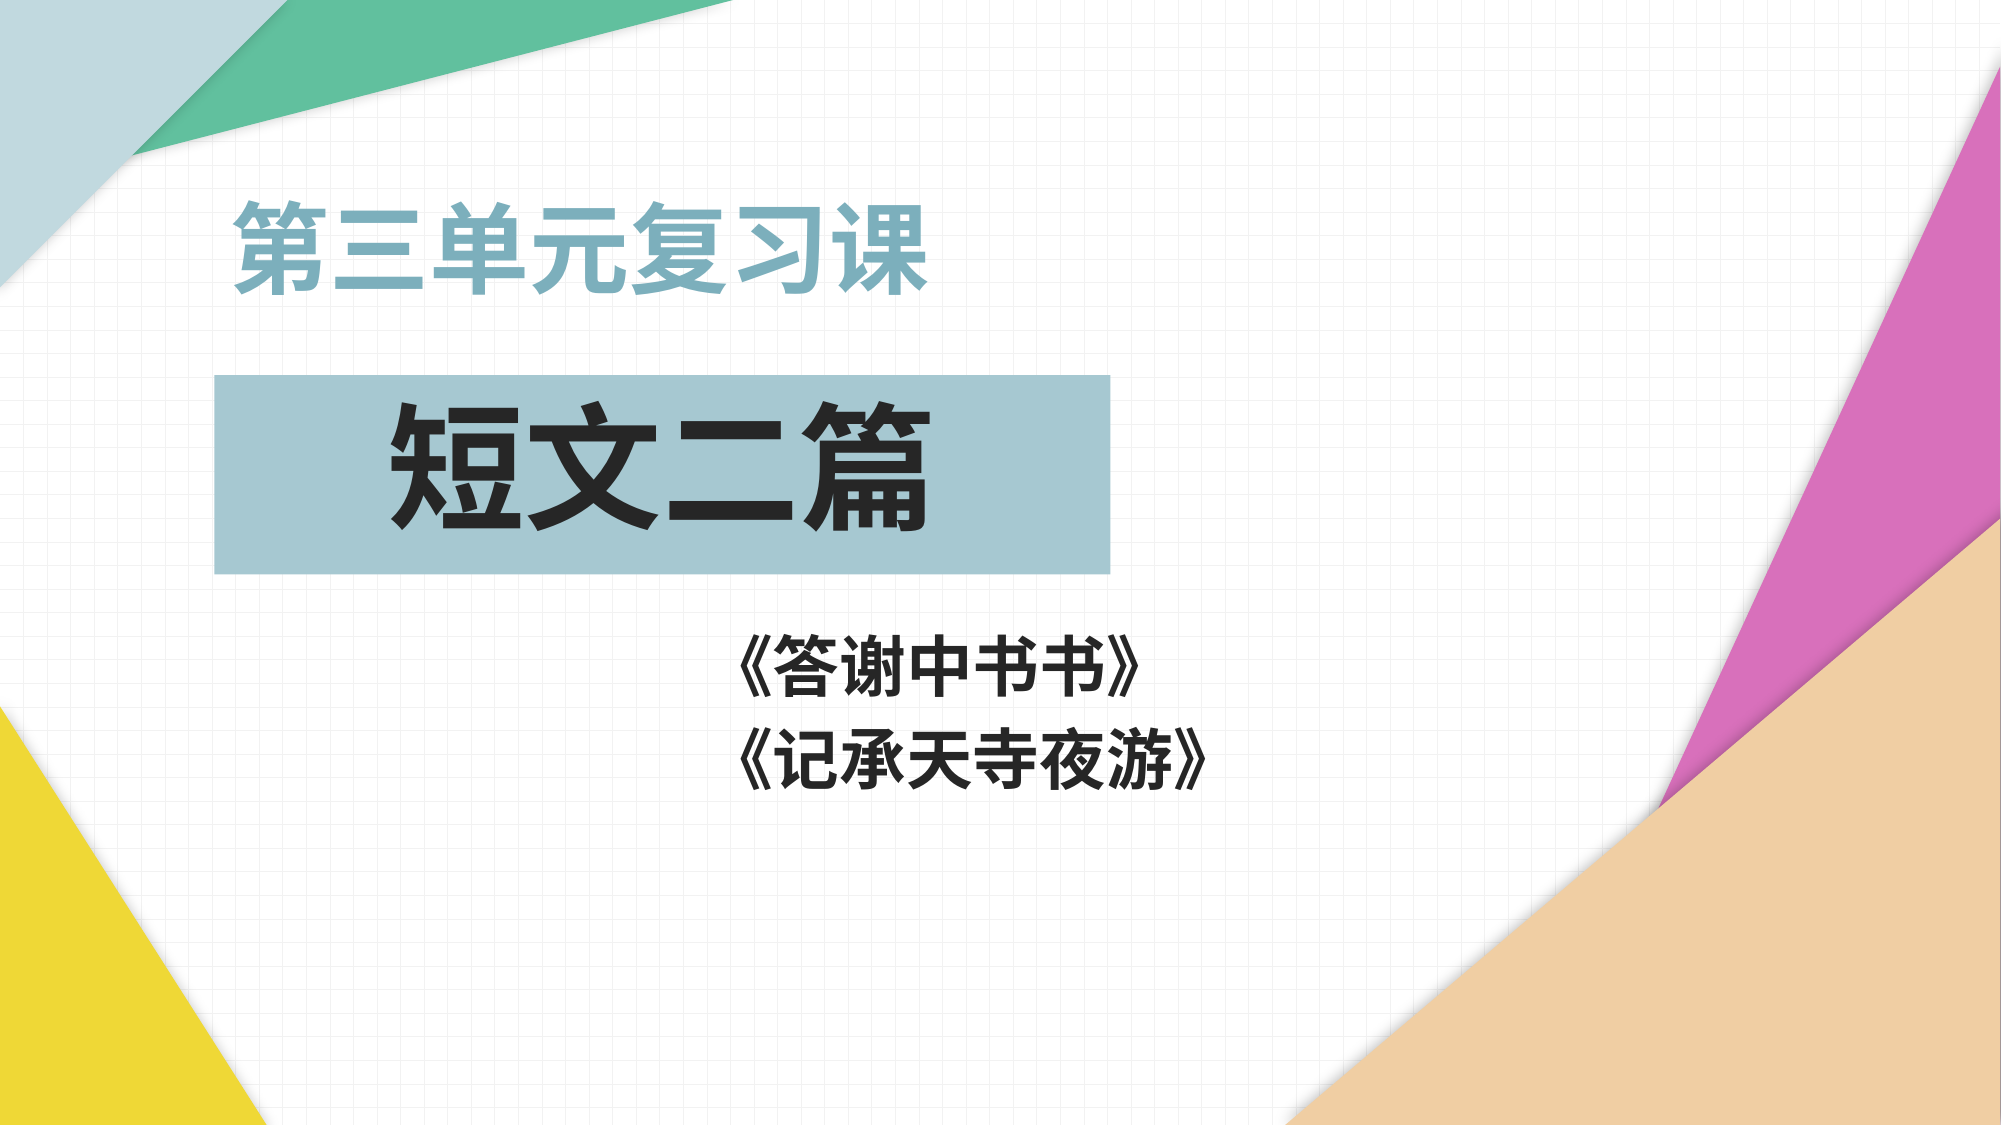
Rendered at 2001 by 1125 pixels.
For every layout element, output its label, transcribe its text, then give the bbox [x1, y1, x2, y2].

list 第三单元复习课 [214, 186, 1053, 323]
list 《答谢中书书》 《记承天寺夜游》 [691, 626, 1530, 875]
list 短文二篇 [214, 375, 1111, 575]
